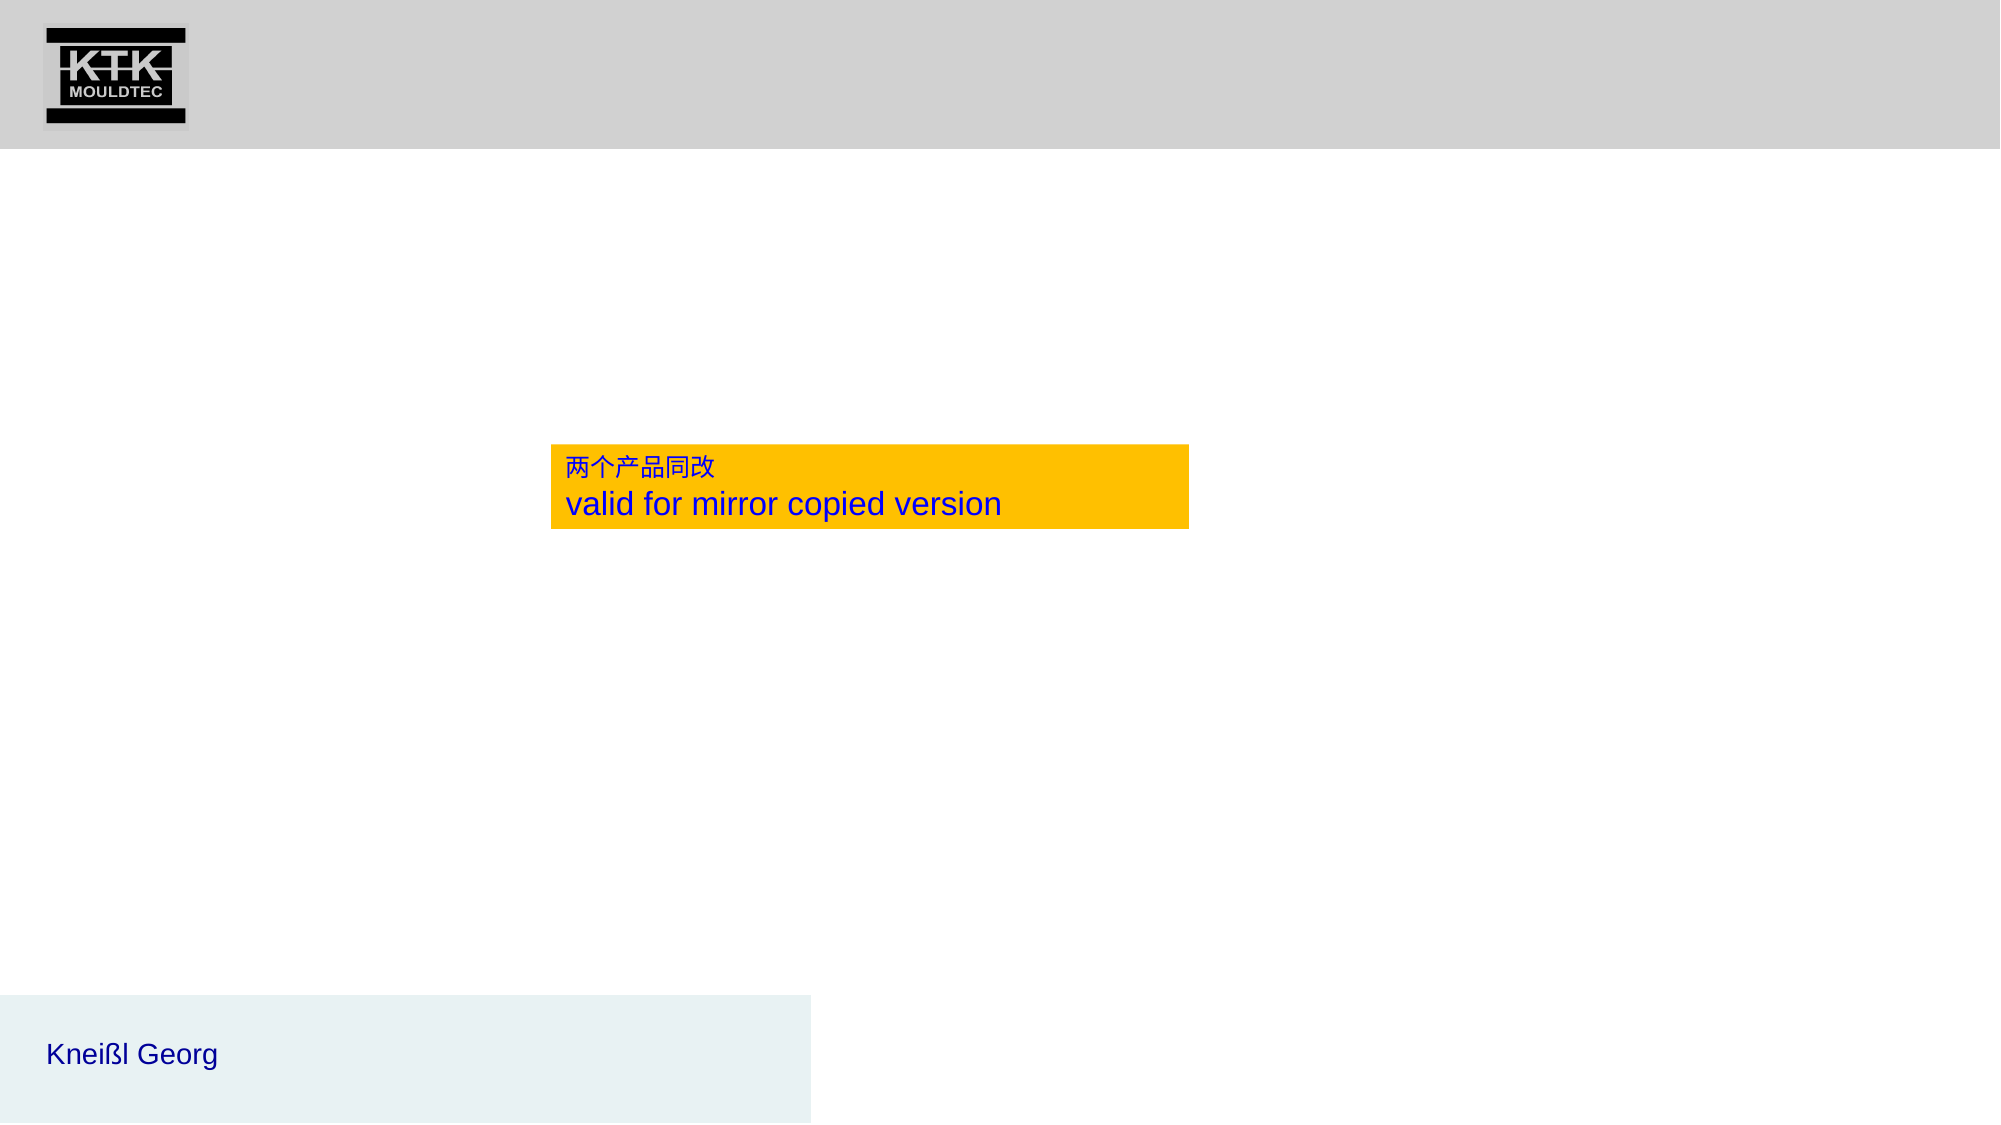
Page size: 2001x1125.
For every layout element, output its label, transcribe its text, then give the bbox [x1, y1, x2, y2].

text_box 两个产品同改 valid for mirror copied version [551, 444, 1189, 529]
